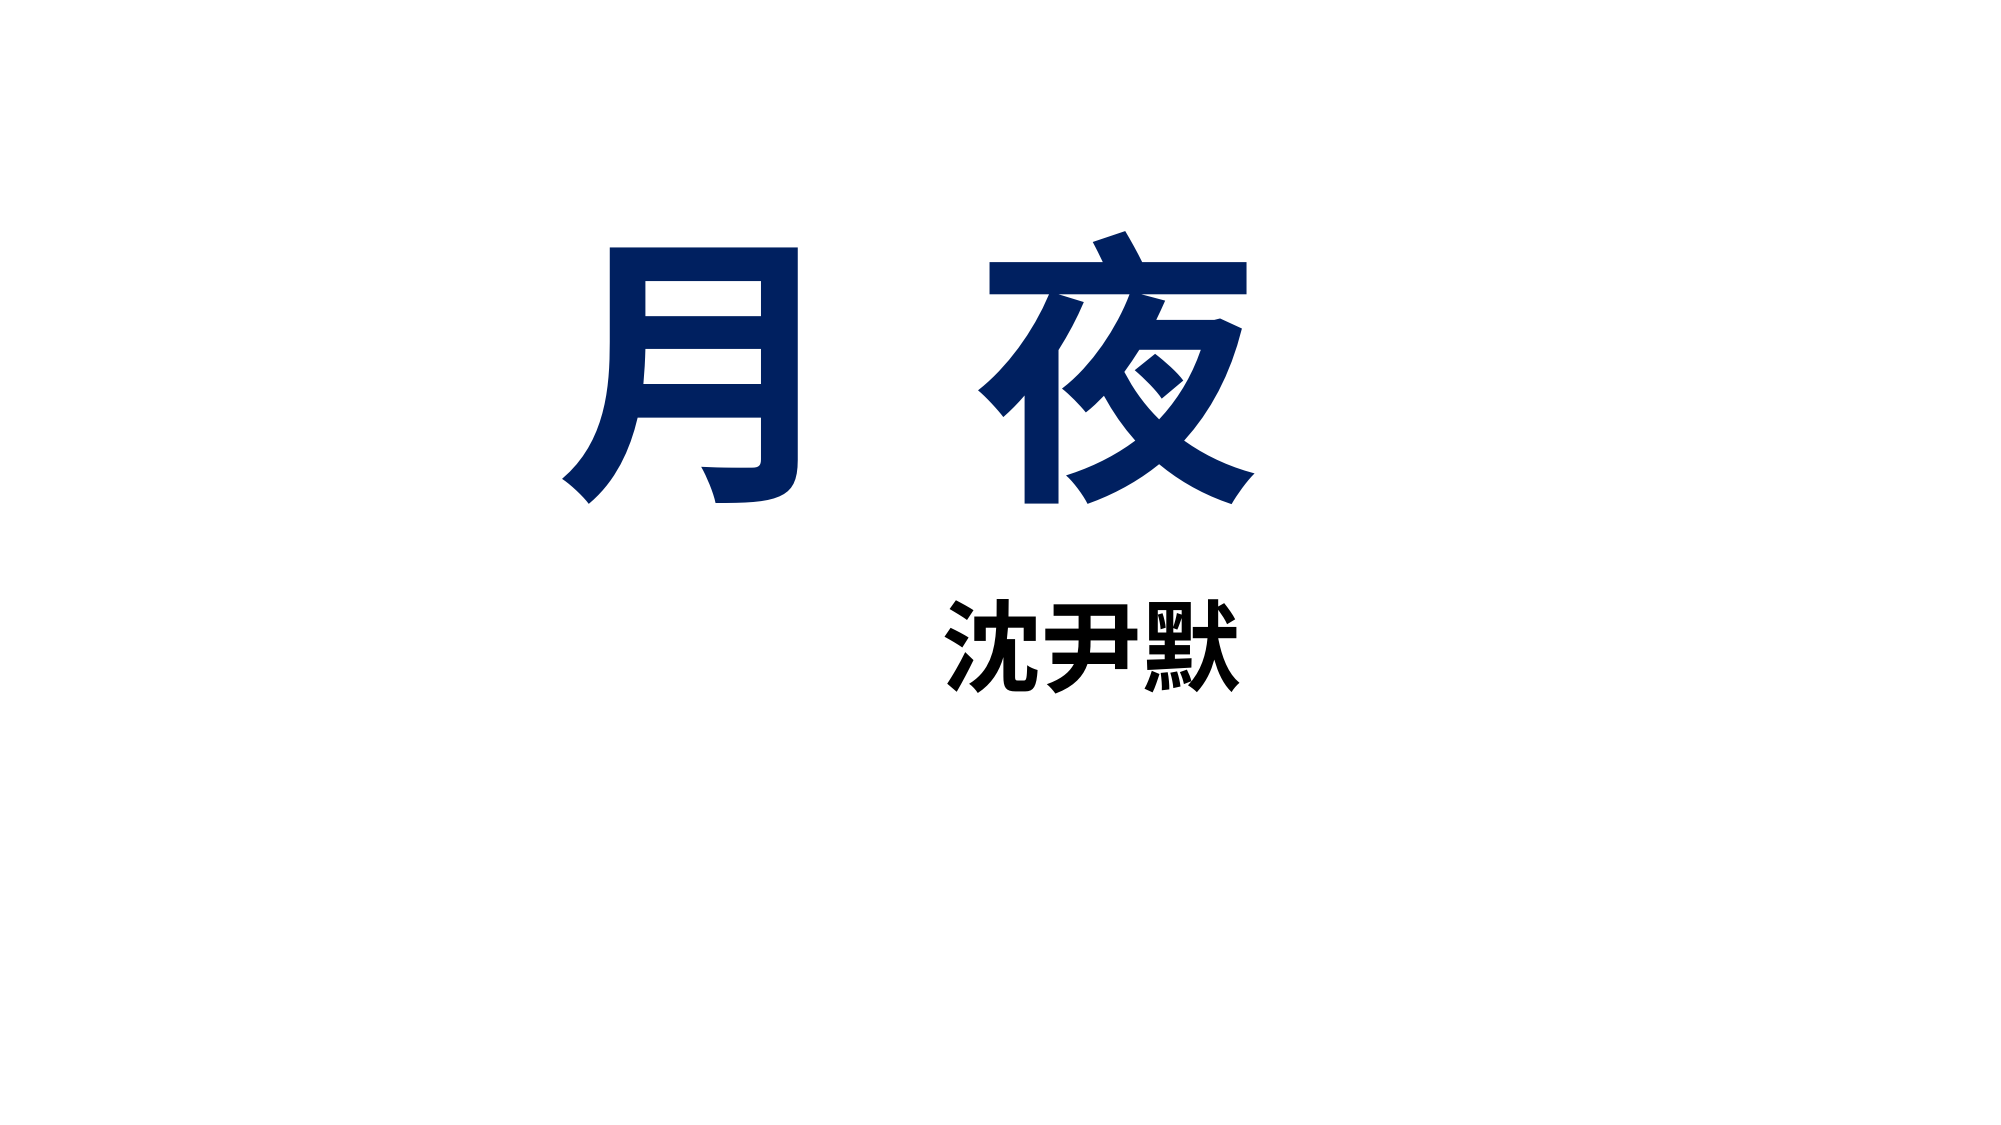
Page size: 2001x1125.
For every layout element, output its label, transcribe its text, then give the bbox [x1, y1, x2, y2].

text_box 月 夜 [457, 184, 1361, 544]
subtitle 沈尹默 [137, 590, 1863, 863]
